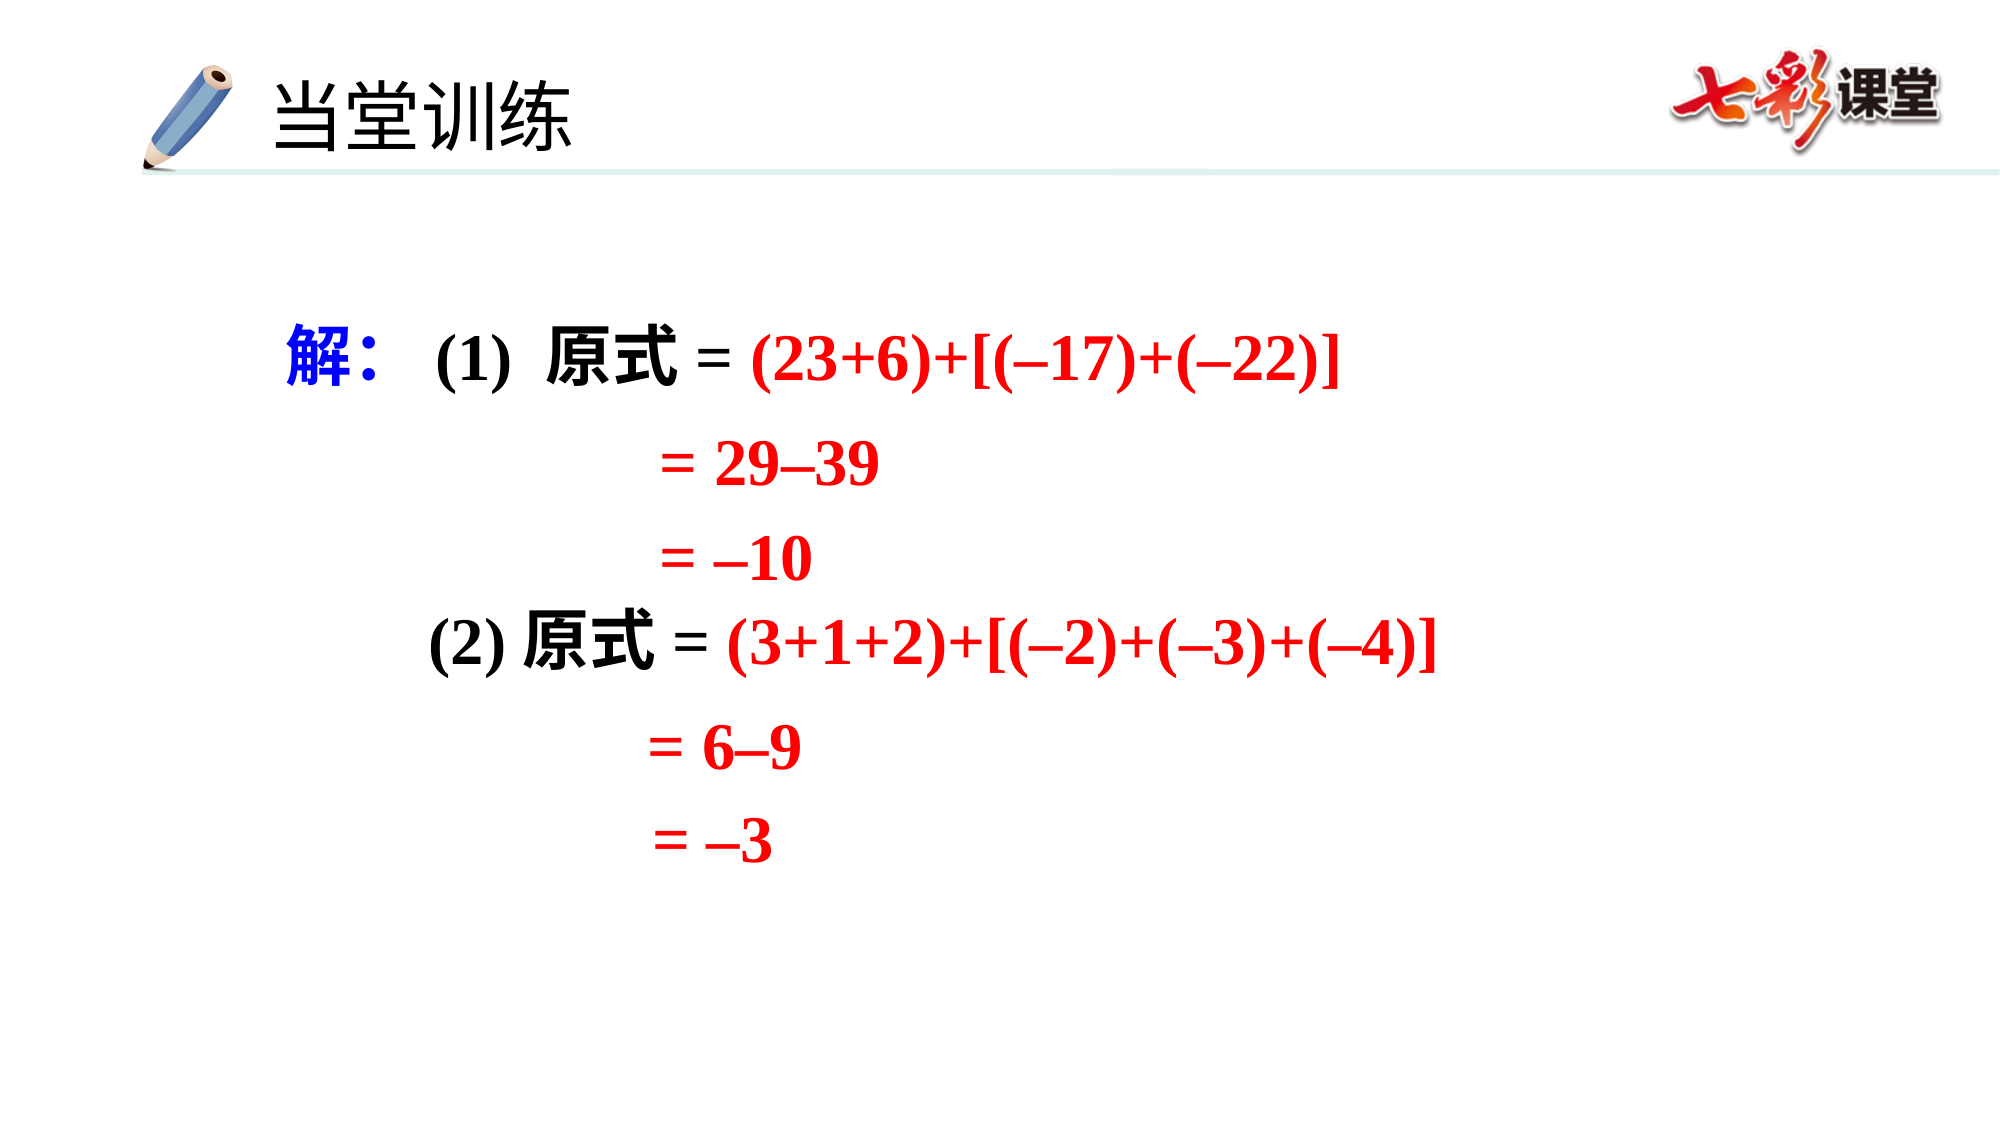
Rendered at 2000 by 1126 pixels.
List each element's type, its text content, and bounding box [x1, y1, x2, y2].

picture [1666, 42, 1948, 157]
text_box (2)原式= (3+1+2)+[(–2)+(–3)+(–4)] [408, 588, 1856, 688]
text_box = –3 [632, 785, 1005, 886]
picture [133, 42, 242, 195]
text_box = 6–9 [627, 692, 1028, 793]
text_box 解：(1) 原式= (23+6)+[(–17)+(–22)] [265, 303, 1502, 404]
text_box = 29–39 [639, 408, 1190, 509]
text_box = –10 [639, 503, 997, 588]
